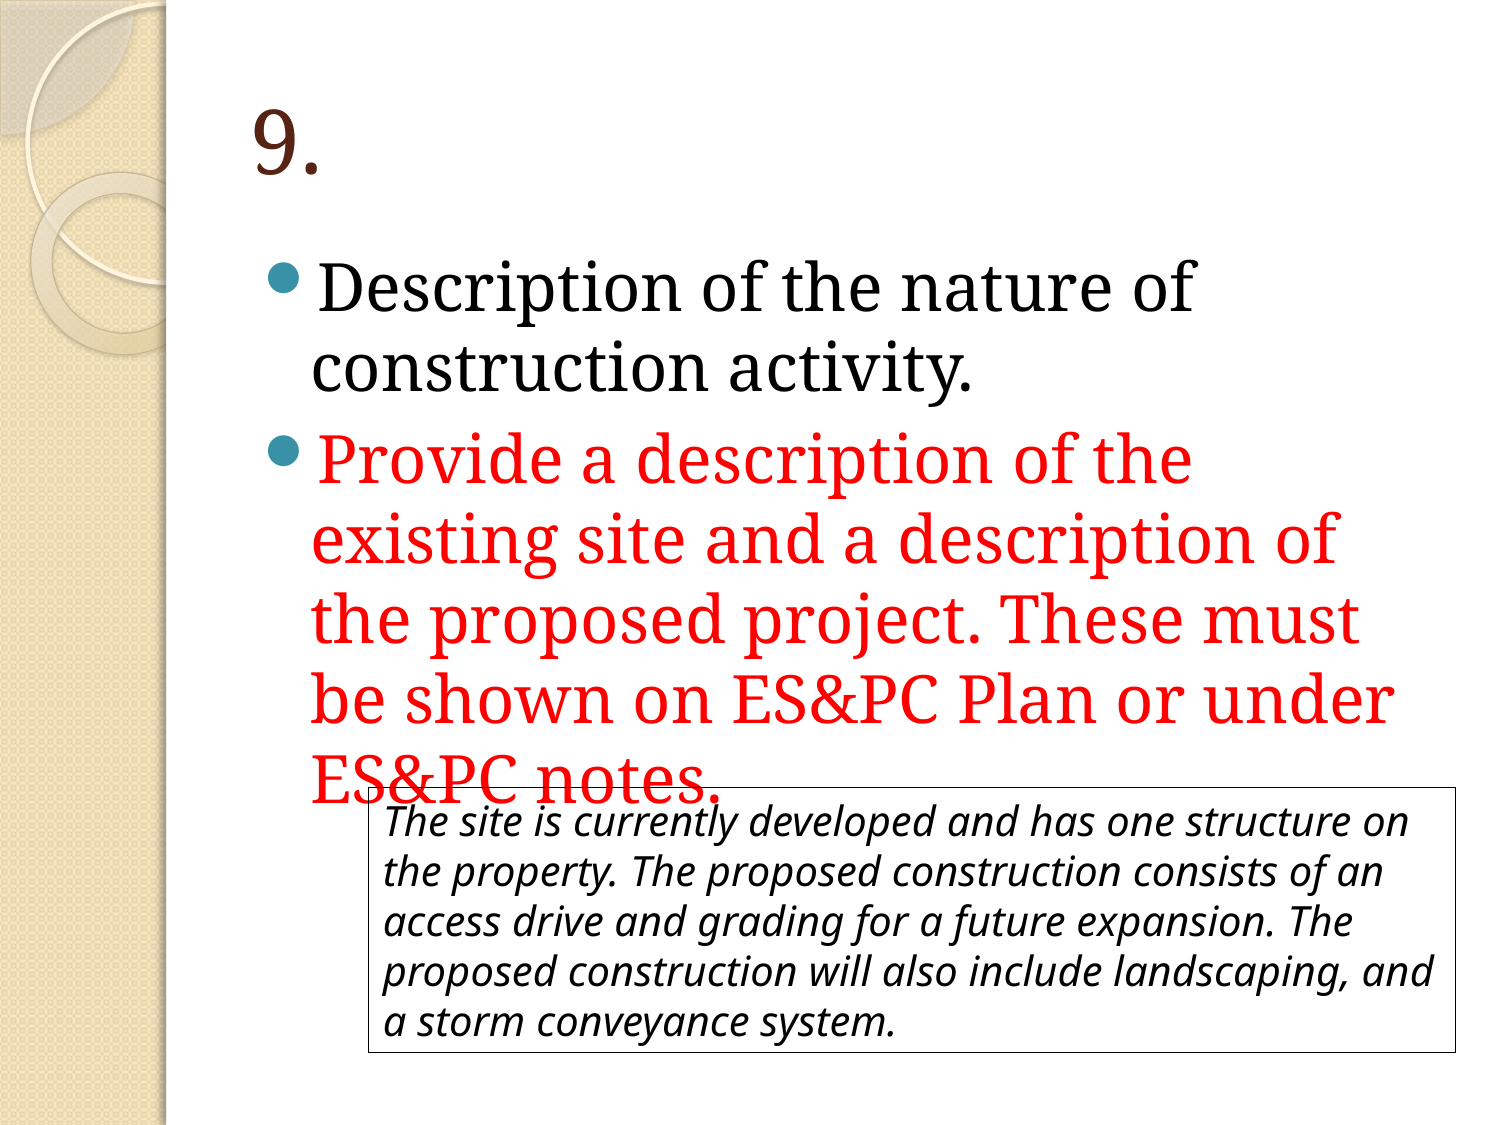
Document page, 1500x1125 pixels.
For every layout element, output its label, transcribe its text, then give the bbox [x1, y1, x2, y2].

text_box The site is currently developed and has one structure on the property. The proposed construction consists of an access drive and grading for a future expansion. The proposed construction will also include landscaping, and a storm conveyance system. [368, 787, 1456, 1053]
list Description of the nature of construction activity. Provide a description of the existing site and a description of the proposed project. These must be shown on ES&PC Plan or under ES&PC notes. [235, 237, 1466, 1025]
title 9. [235, 45, 1466, 233]
